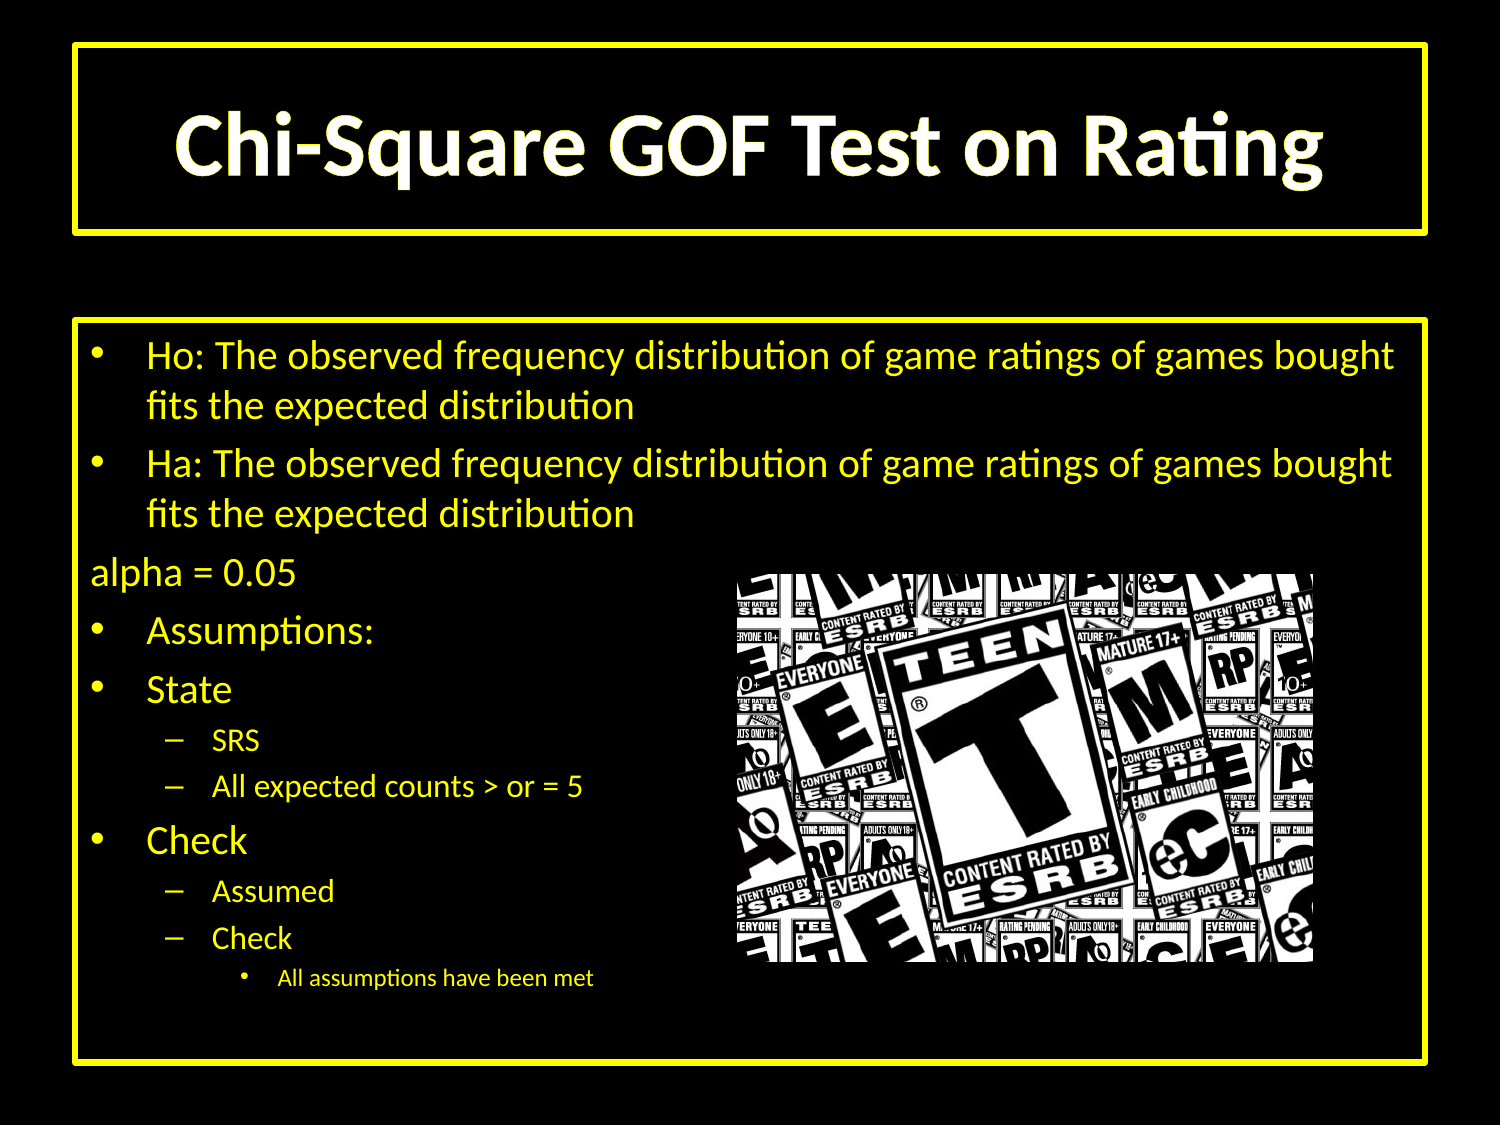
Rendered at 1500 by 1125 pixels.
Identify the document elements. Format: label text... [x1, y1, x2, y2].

picture [737, 574, 1313, 963]
list Ho: The observed frequency distribution of game ratings of games bought fits the expected distribution Ha: The observed frequency distribution of game ratings of games bought fits the expected distribution alpha = 0.05 Assumptions: State SRS All expected counts > or = 5 Check Assumed Check All assumptions have been met [75, 320, 1425, 1063]
title Chi-Square GOF Test on Rating [75, 45, 1425, 233]
